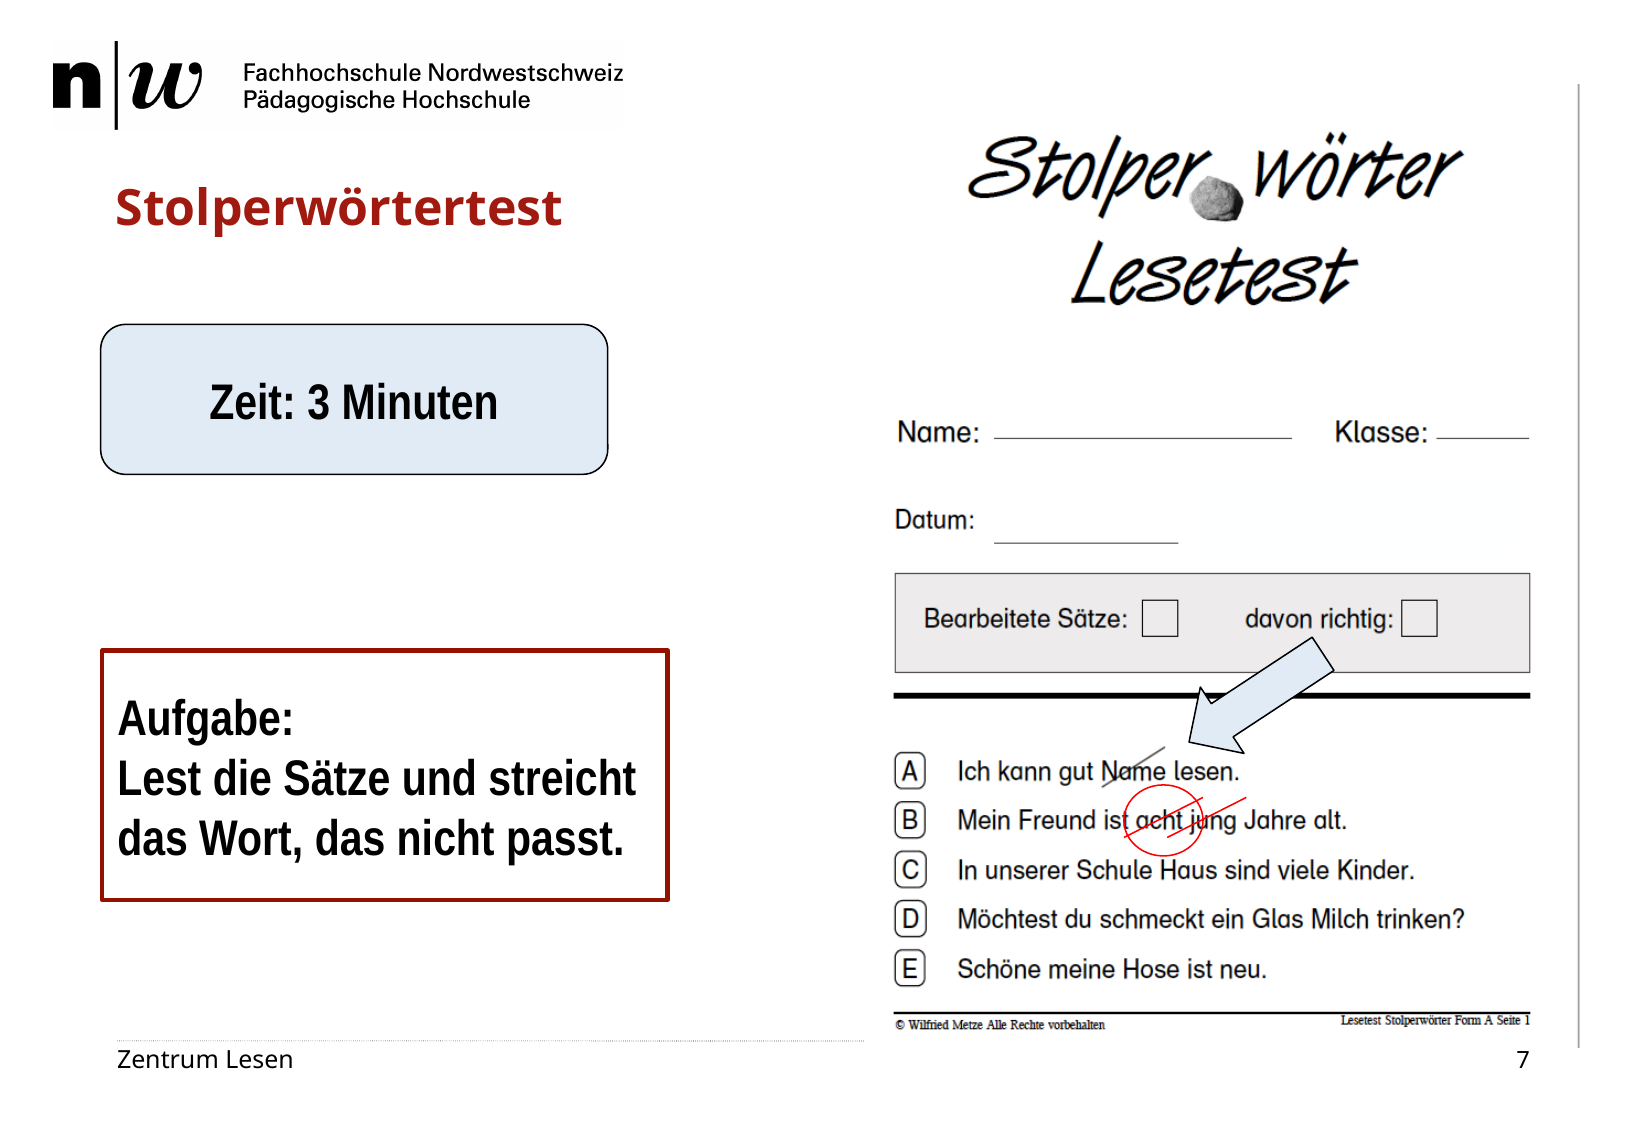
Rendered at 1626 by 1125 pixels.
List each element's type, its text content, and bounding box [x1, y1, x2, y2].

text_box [1123, 797, 1204, 838]
slide_number 7 [1388, 1056, 1530, 1075]
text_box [1205, 797, 1247, 838]
picture [53, 41, 623, 130]
picture [864, 83, 1580, 1048]
footer Zentrum Lesen [117, 1044, 1345, 1075]
text_box Zeit: 3 Minuten [100, 324, 608, 475]
text_box Aufgabe: Lest die Sätze und streicht das Wort, das nicht passt. [100, 648, 670, 902]
title Stolperwörtertest [100, 174, 859, 256]
